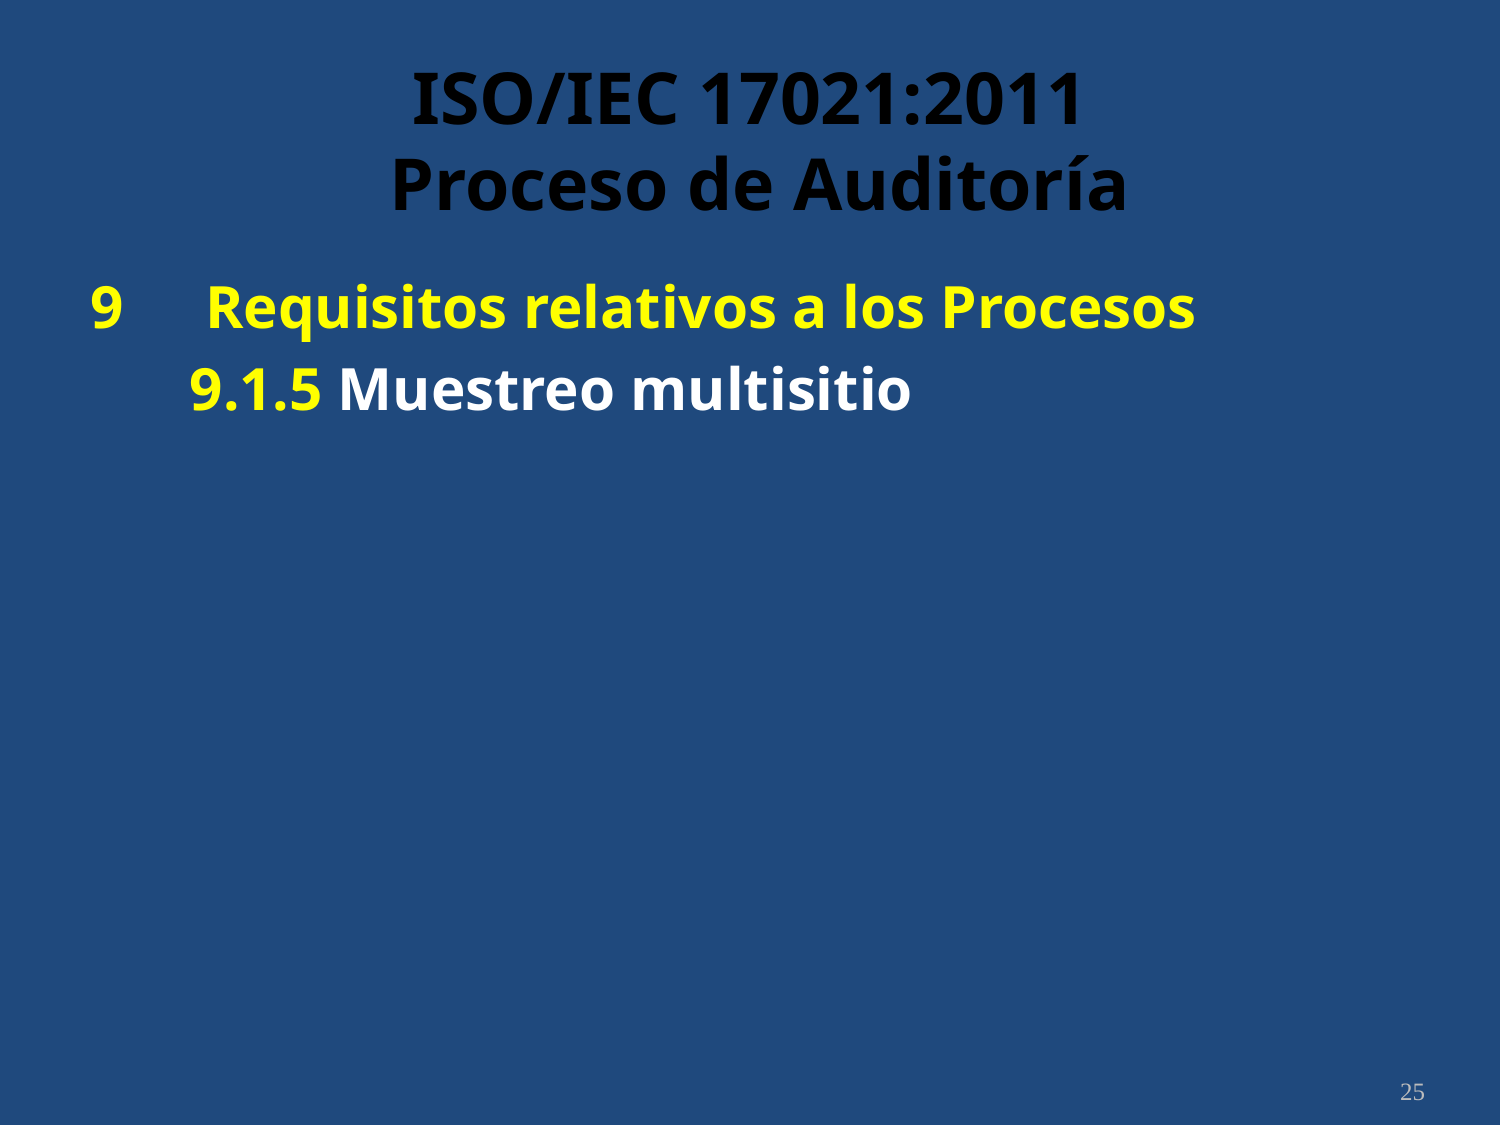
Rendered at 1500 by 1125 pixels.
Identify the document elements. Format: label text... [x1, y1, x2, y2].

title ISO/IEC 17021:2011 Proceso de Auditoría [75, 45, 1425, 233]
slide_number 25 [1299, 1052, 1425, 1113]
list 9 Requisitos relativos a los Procesos 9.1.5 Muestreo multisitio [74, 262, 1426, 1036]
